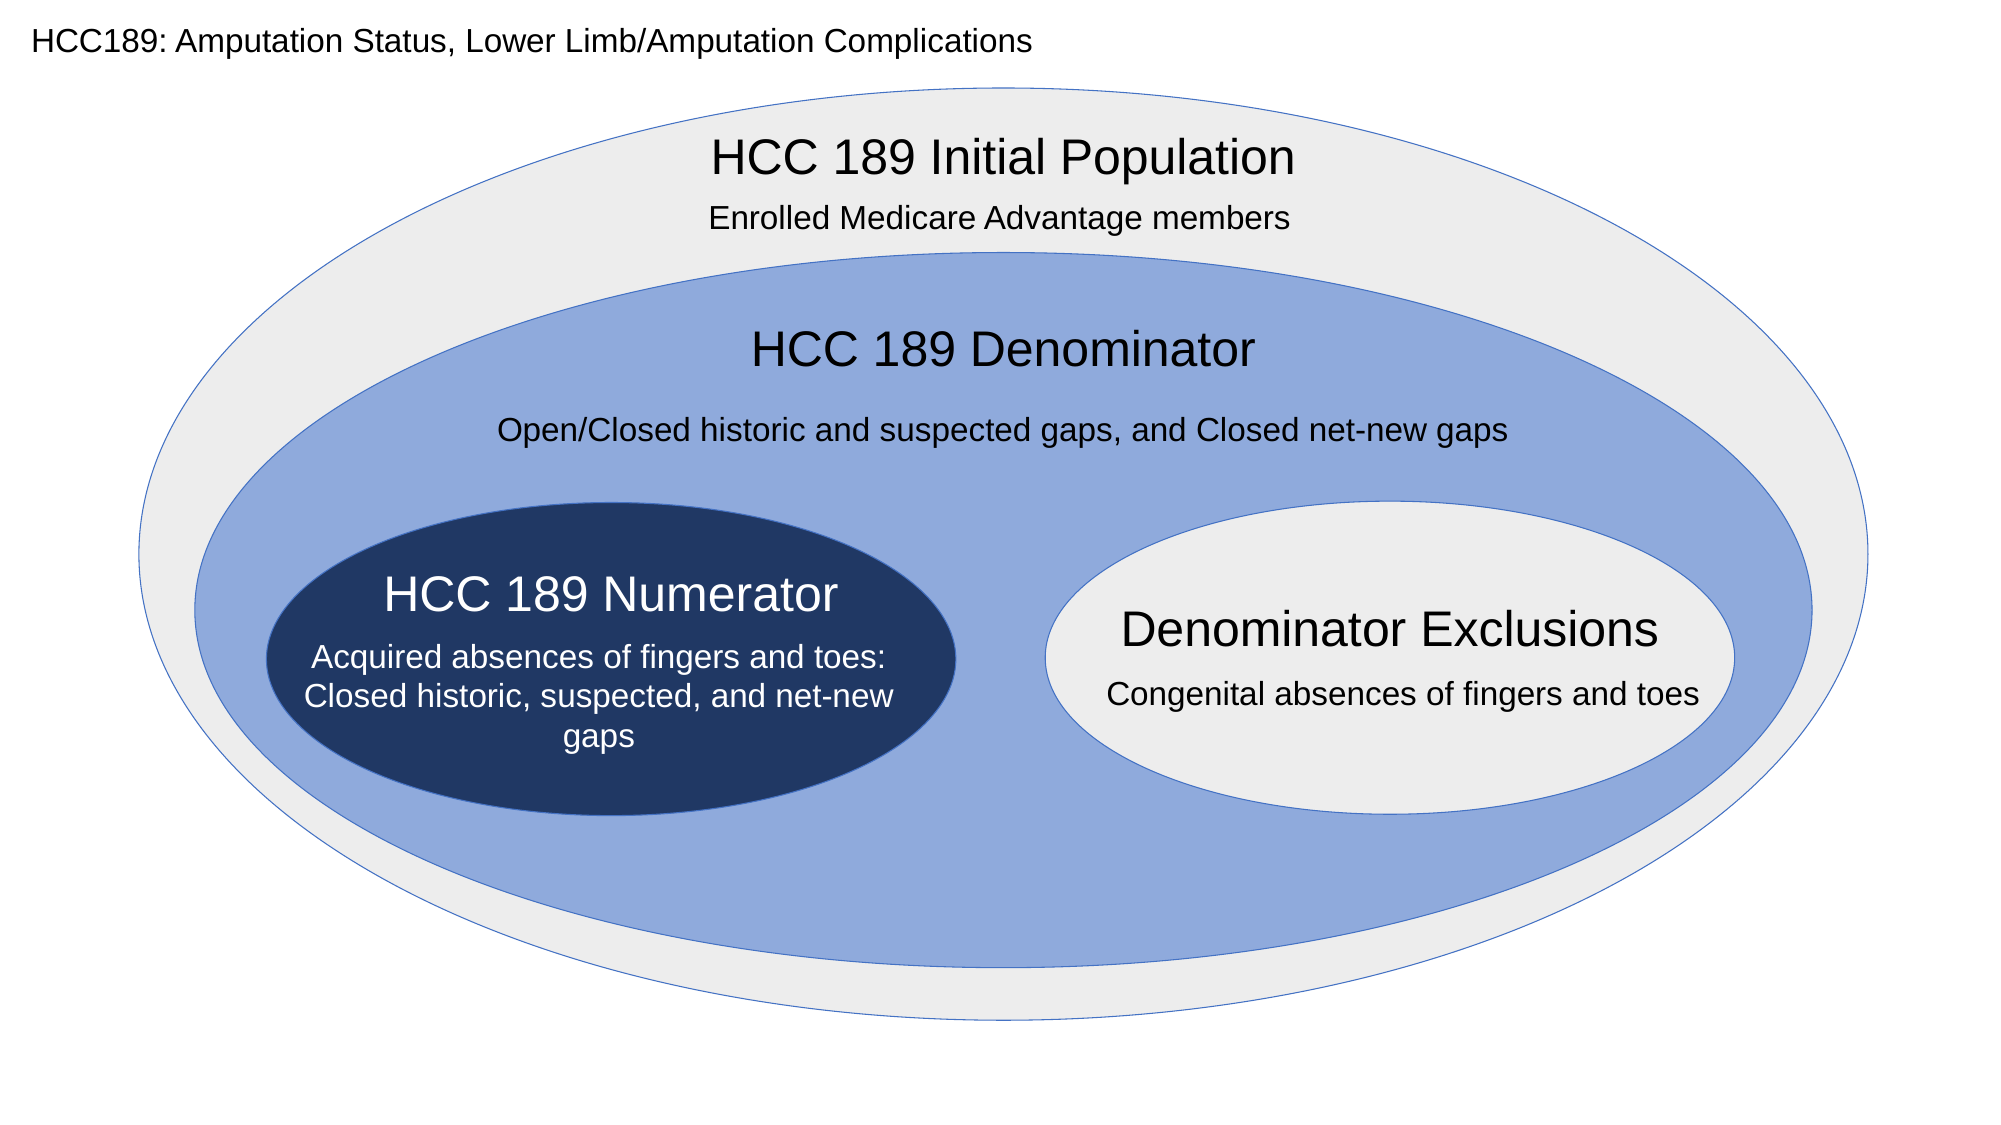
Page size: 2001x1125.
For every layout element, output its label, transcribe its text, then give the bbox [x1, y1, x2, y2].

text_box HCC189: Amputation Status, Lower Limb/Amputation Complications [16, 11, 1085, 67]
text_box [138, 87, 1868, 1021]
